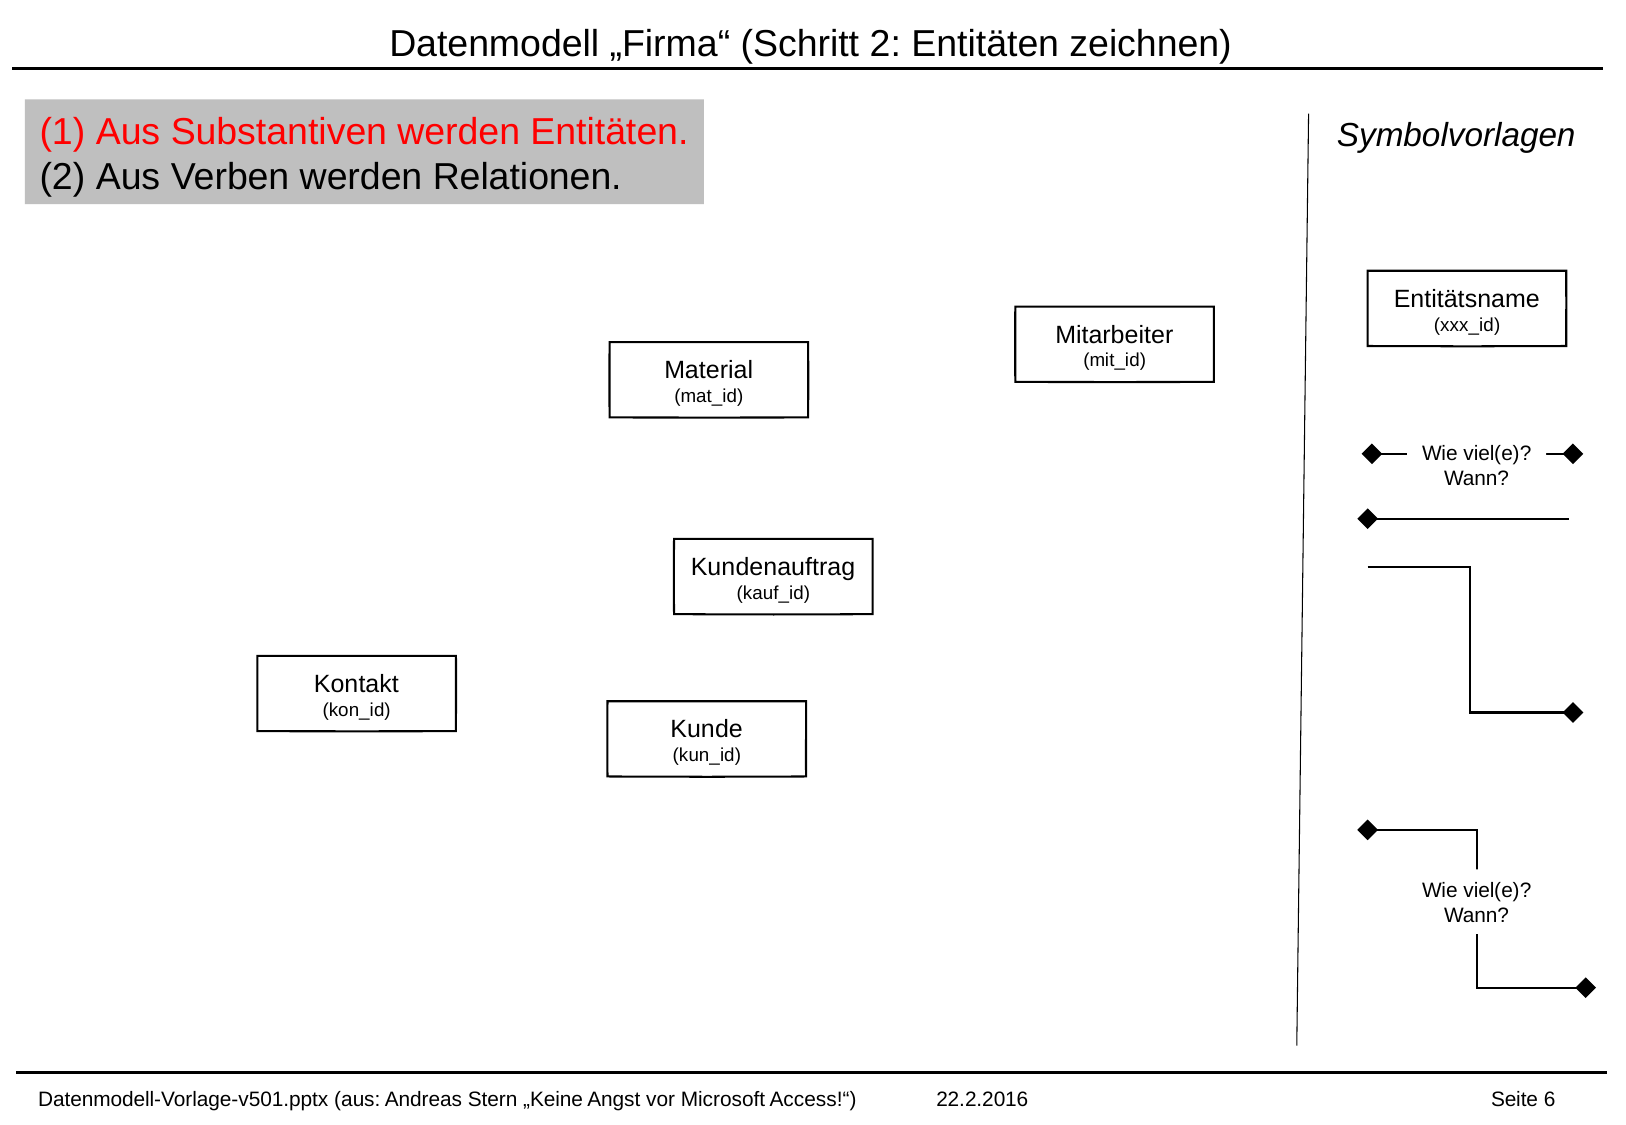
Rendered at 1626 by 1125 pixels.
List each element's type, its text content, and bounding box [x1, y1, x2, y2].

text_box Symbolvorlagen [1322, 105, 1591, 160]
text_box Kontakt (kon_id) [256, 654, 458, 733]
text_box Wie viel(e)? Wann? [1407, 454, 1547, 497]
text_box Wie viel(e)? Wann? [1407, 432, 1547, 453]
text_box Kundenauftrag (kauf_id) [672, 537, 874, 616]
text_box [1296, 113, 1309, 1046]
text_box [1367, 829, 1586, 988]
text_box Material (mat_id) [608, 341, 810, 419]
text_box Kunde (kun_id) [606, 700, 808, 778]
text_box Mitarbeiter (mit_id) [1014, 305, 1215, 384]
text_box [1367, 566, 1573, 713]
text_box Entitätsname (xxx_id) [1366, 269, 1568, 348]
title Datenmodell „Firma“ (Schritt 2: Entitäten zeichnen) [109, 16, 1512, 89]
text_box Aus Substantiven werden Entitäten. Aus Verben werden Relationen. [24, 99, 704, 205]
